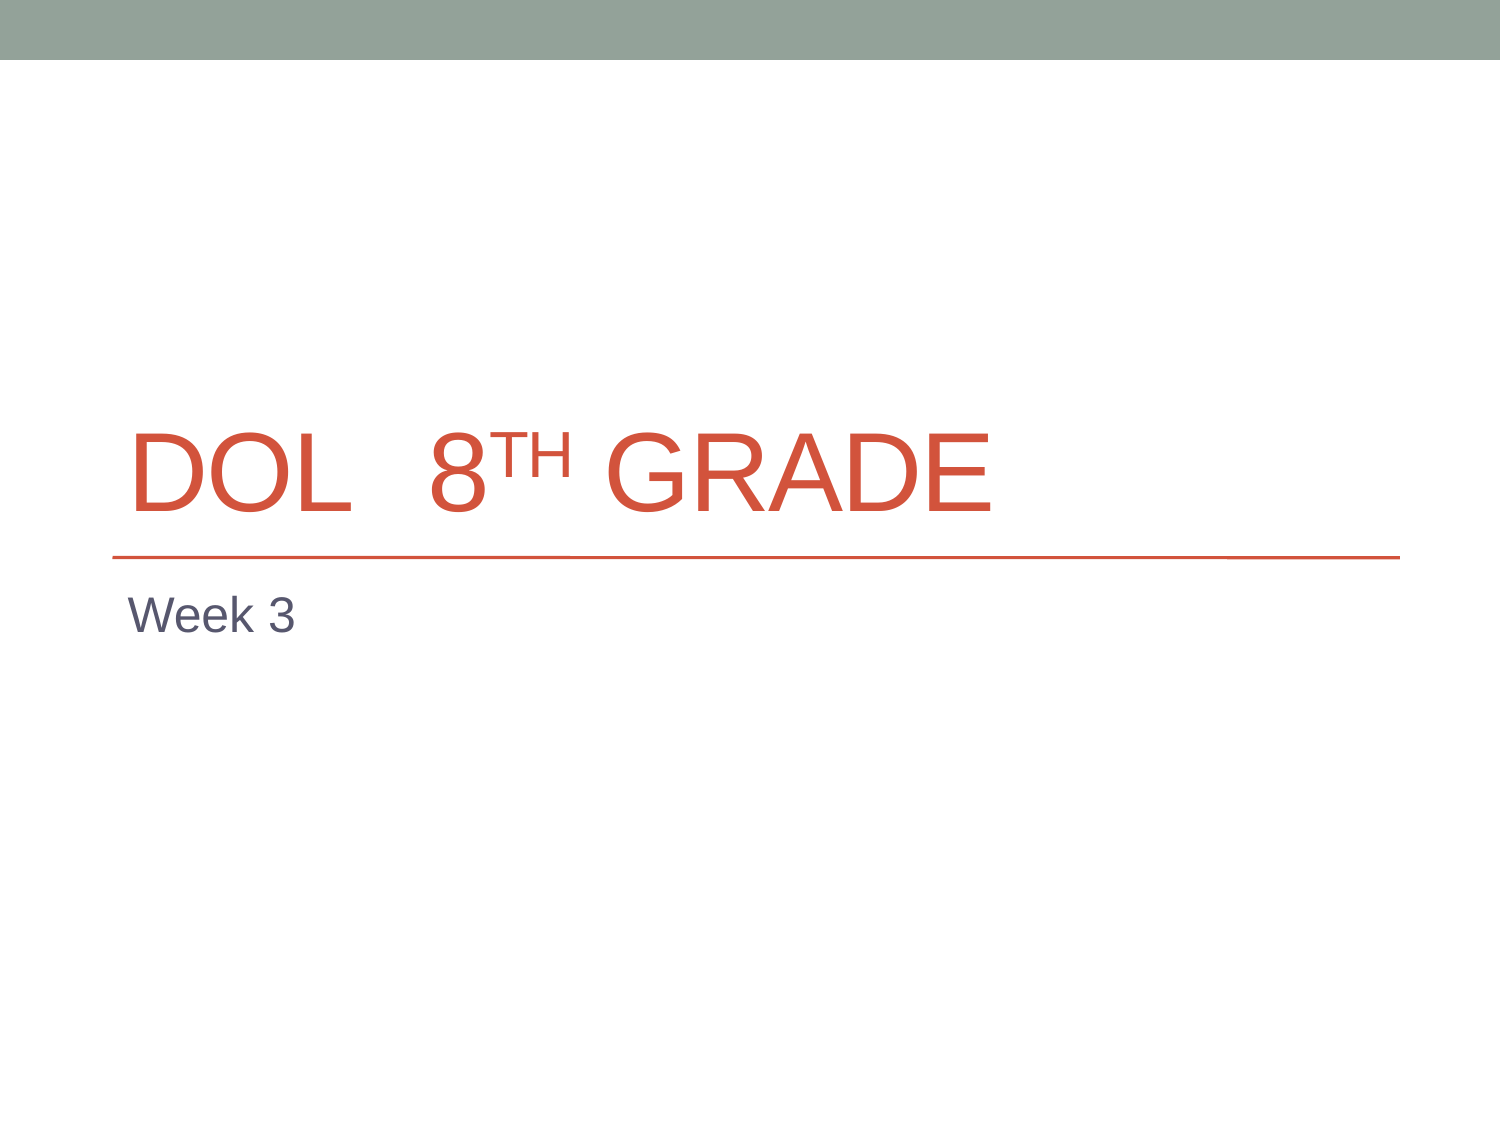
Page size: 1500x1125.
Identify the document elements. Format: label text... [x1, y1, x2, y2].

title Dol 8th grade [112, 224, 1400, 542]
subtitle Week 3 [112, 575, 1163, 863]
